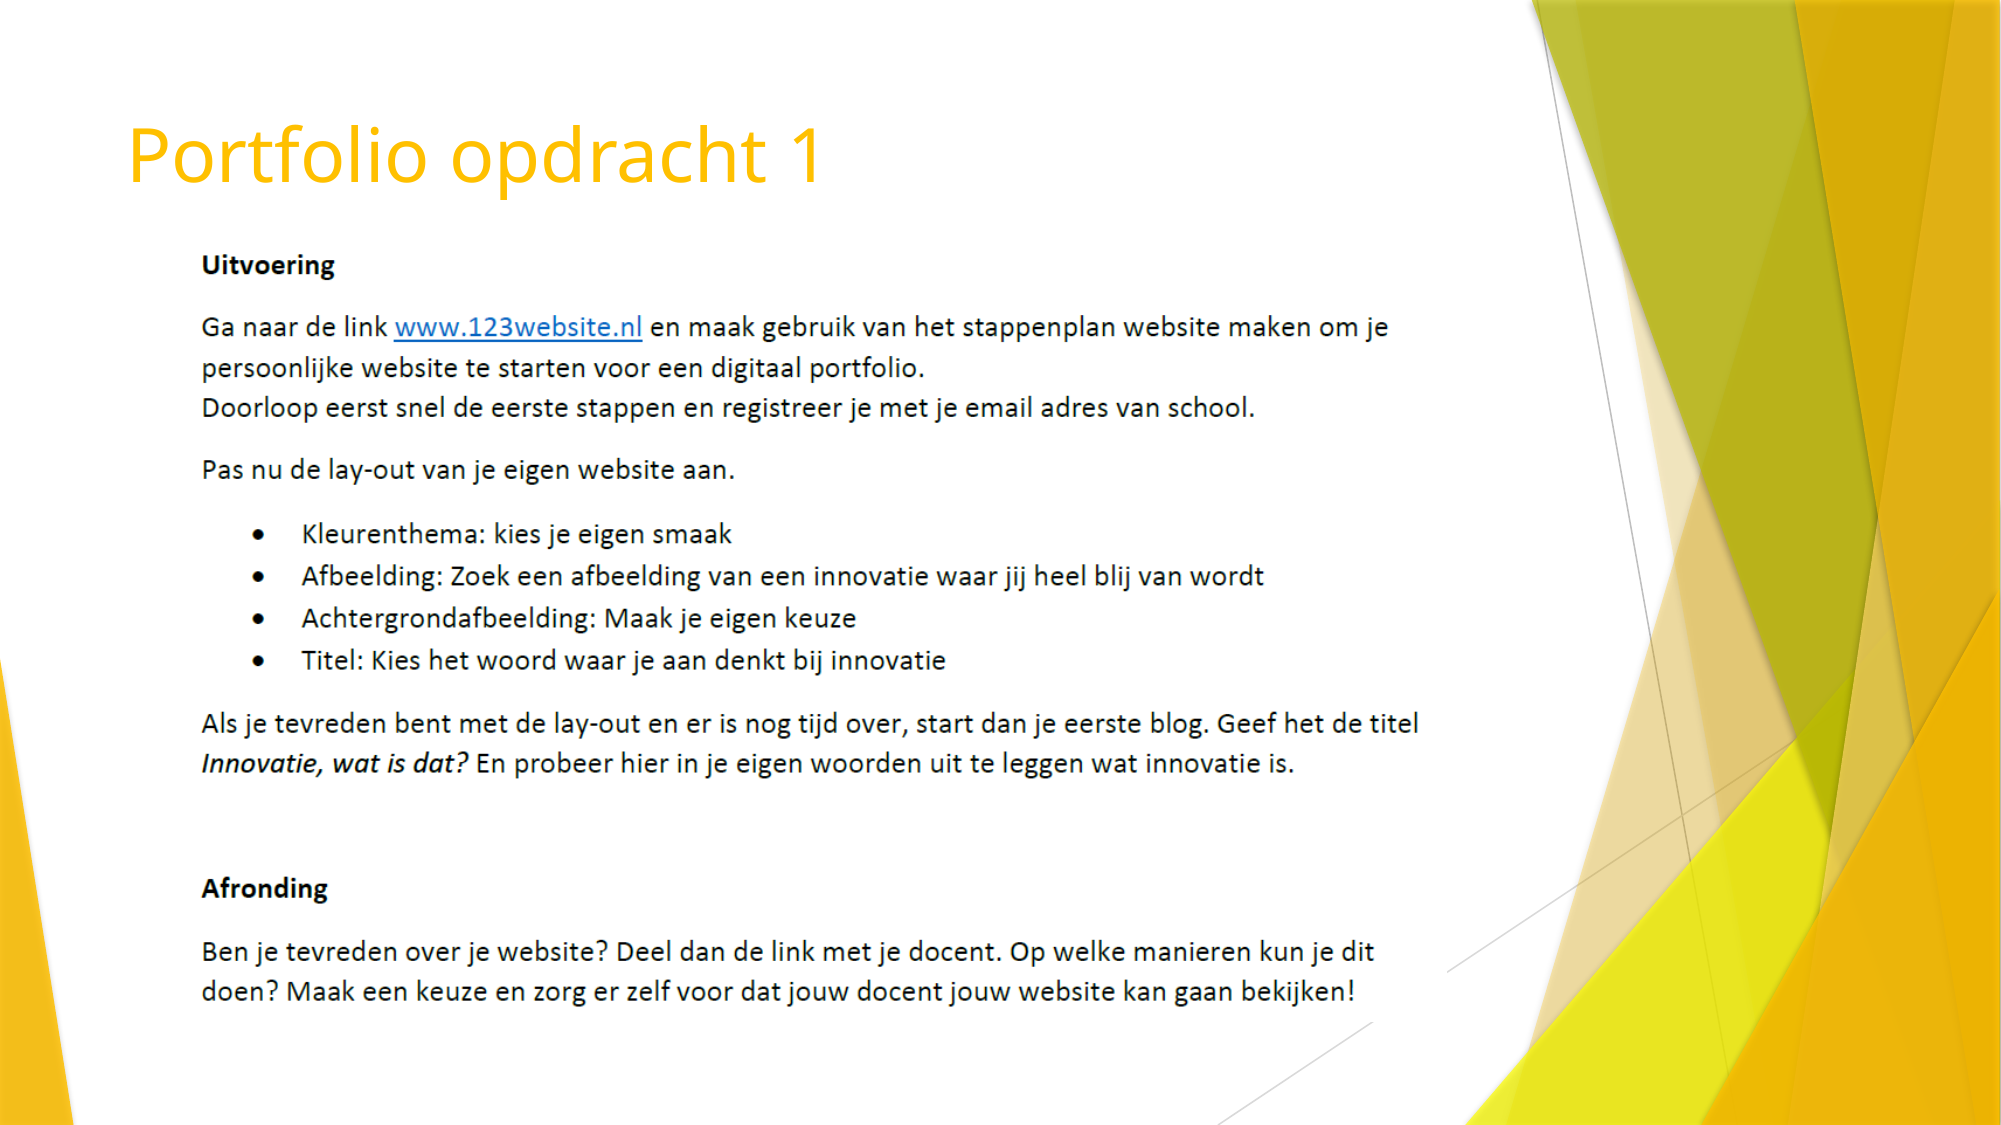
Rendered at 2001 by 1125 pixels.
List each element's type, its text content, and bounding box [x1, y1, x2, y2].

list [153, 245, 1448, 1022]
title Portfolio opdracht 1 [111, 99, 1522, 317]
